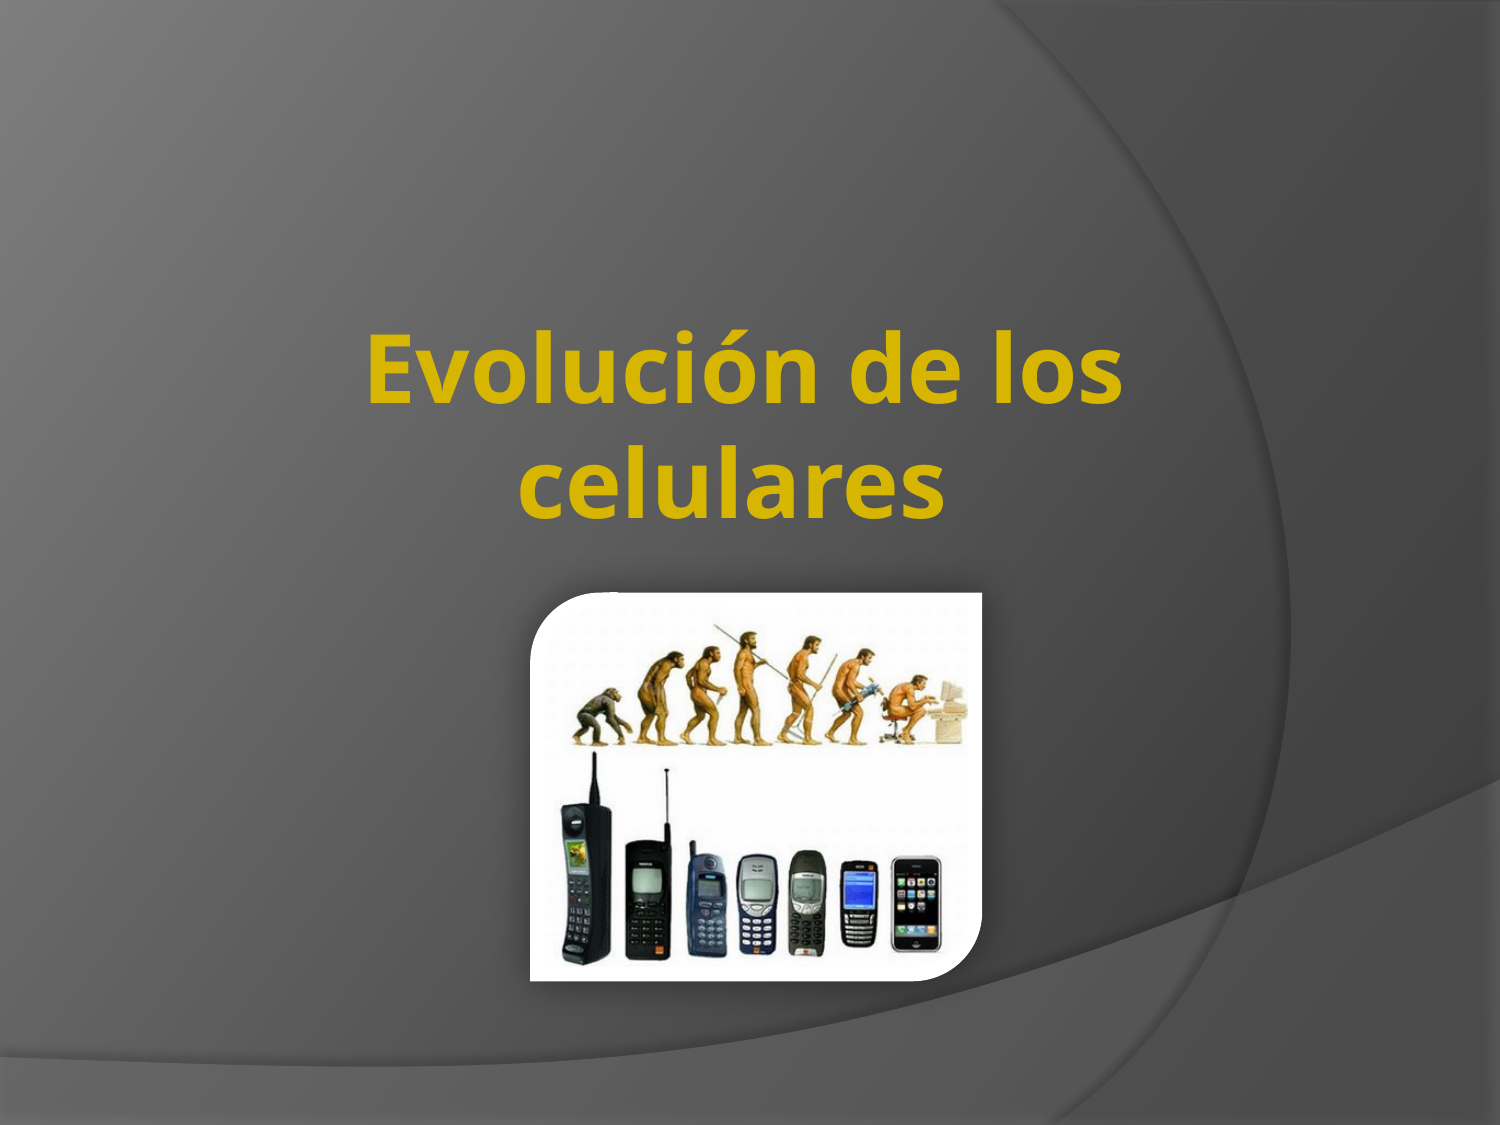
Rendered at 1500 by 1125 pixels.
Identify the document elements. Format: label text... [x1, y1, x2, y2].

title Evolución de los celulares [212, 299, 1276, 678]
picture [537, 599, 976, 975]
